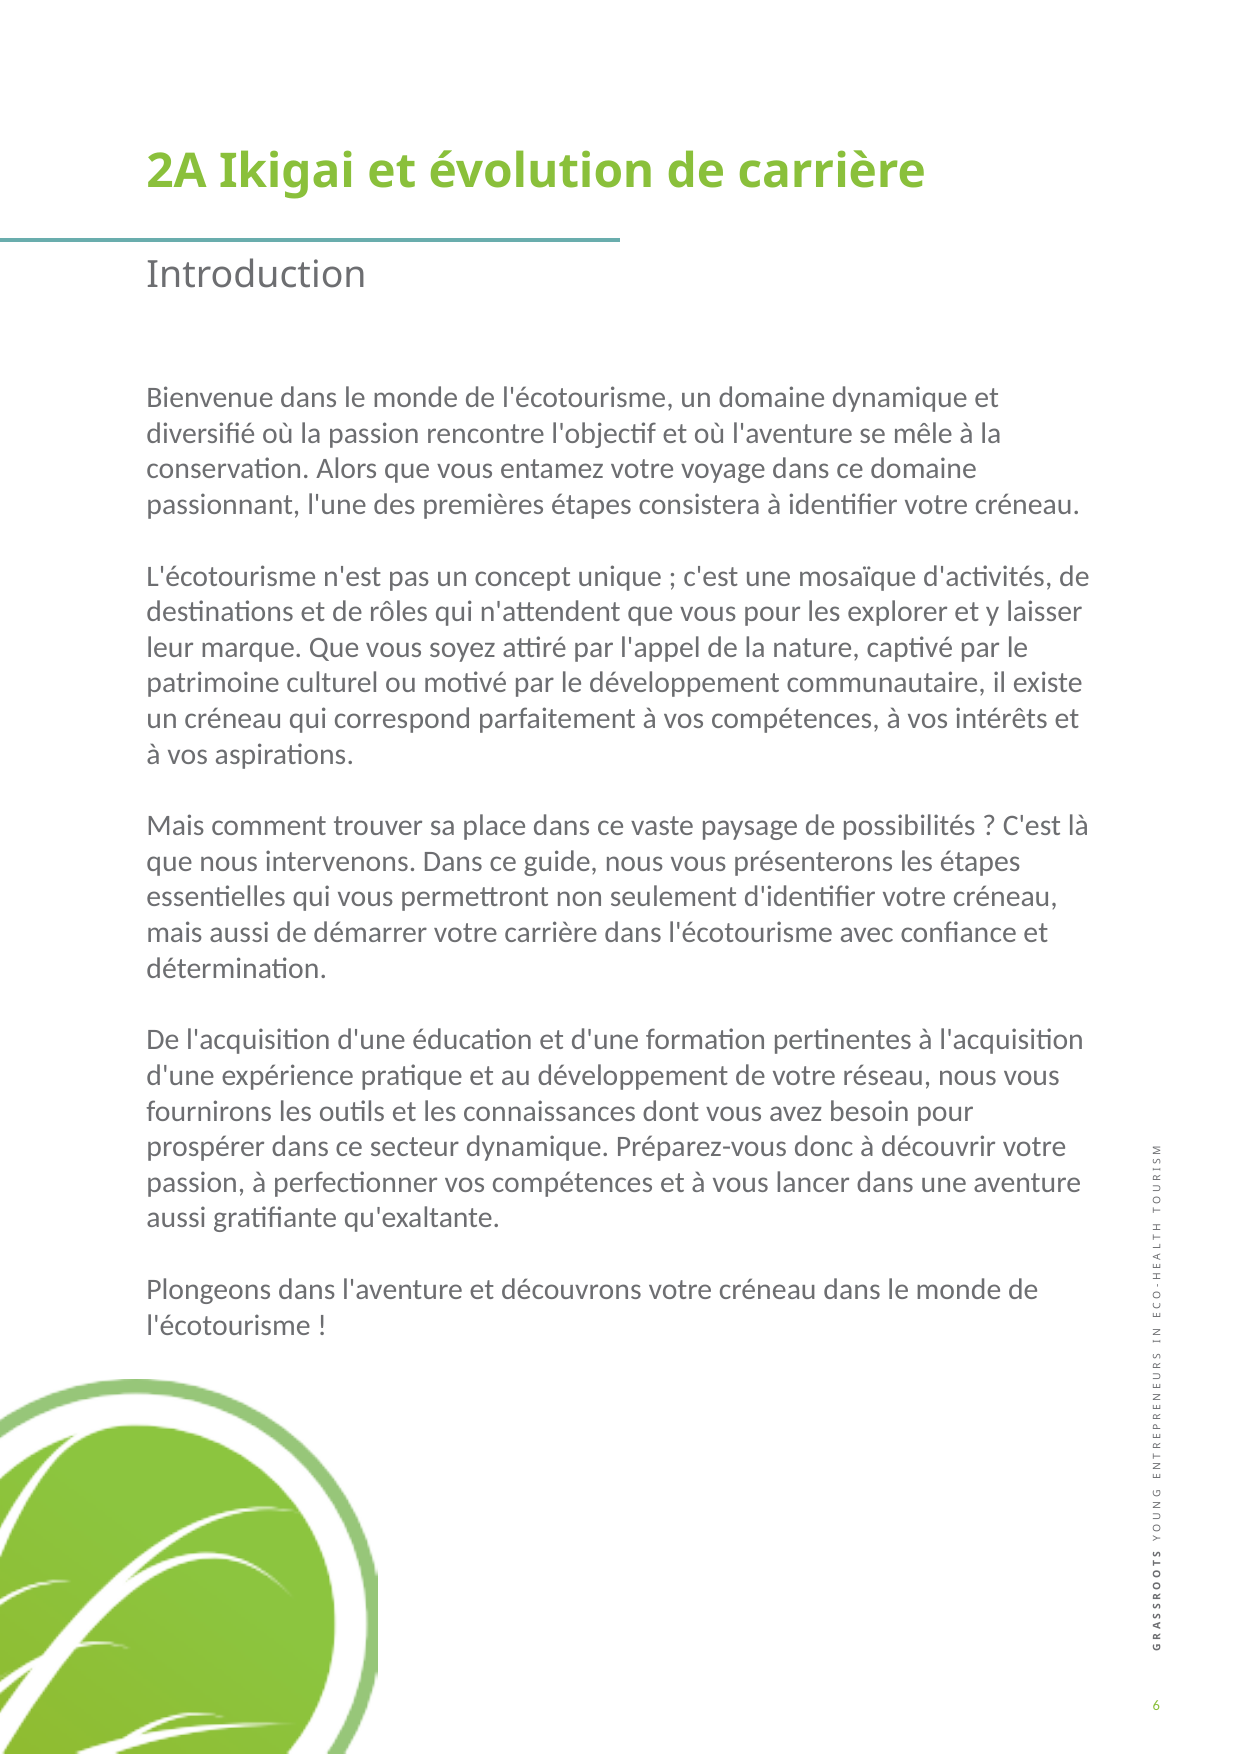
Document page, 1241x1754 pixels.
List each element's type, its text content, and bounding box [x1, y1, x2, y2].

slide_number 6 [1125, 1666, 1187, 1743]
list 2A Ikigai et évolution de carrière [131, 132, 1109, 242]
list Bienvenue dans le monde de l'écotourisme, un domaine dynamique et diversifié où la passion rencontre l'objectif et où l'aventure se mêle à la conservation. Alors que vous entamez votre voyage dans ce domaine passionnant, l'une des premières étapes consistera à identifier votre créneau. L'écotourisme n'est pas un concept unique ; c'est une mosaïque d'activités, de destinations et de rôles qui n'attendent que vous pour les explorer et y laisser leur marque. Que vous soyez attiré par l'appel de la nature, captivé par le patrimoine culturel ou motivé par le développement communautaire, il existe un créneau qui correspond parfaitement à vos compétences, à vos intérêts et à vos aspirations. Mais comment trouver sa place dans ce vaste paysage de possibilités ? C'est là que nous intervenons. Dans ce guide, nous vous présenterons les étapes essentielles qui vous permettront non seulement d'identifier votre créneau, mais aussi de démarrer votre carrière dans l'écotourisme avec confiance et détermination. De l'acquisition d'une éducation et d'une formation pertinentes à l'acquisition d'une expérience pratique et au développement de votre réseau, nous vous fournirons les outils et les connaissances dont vous avez besoin pour prospérer dans ce secteur dynamique. Préparez-vous donc à découvrir votre passion, à perfectionner vos compétences et à vous lancer dans une aventure aussi gratifiante qu'exaltante. Plongeons dans l'aventure et découvrons votre créneau dans le monde de l'écotourisme ! [131, 371, 1109, 1585]
list Introduction [131, 242, 1109, 371]
